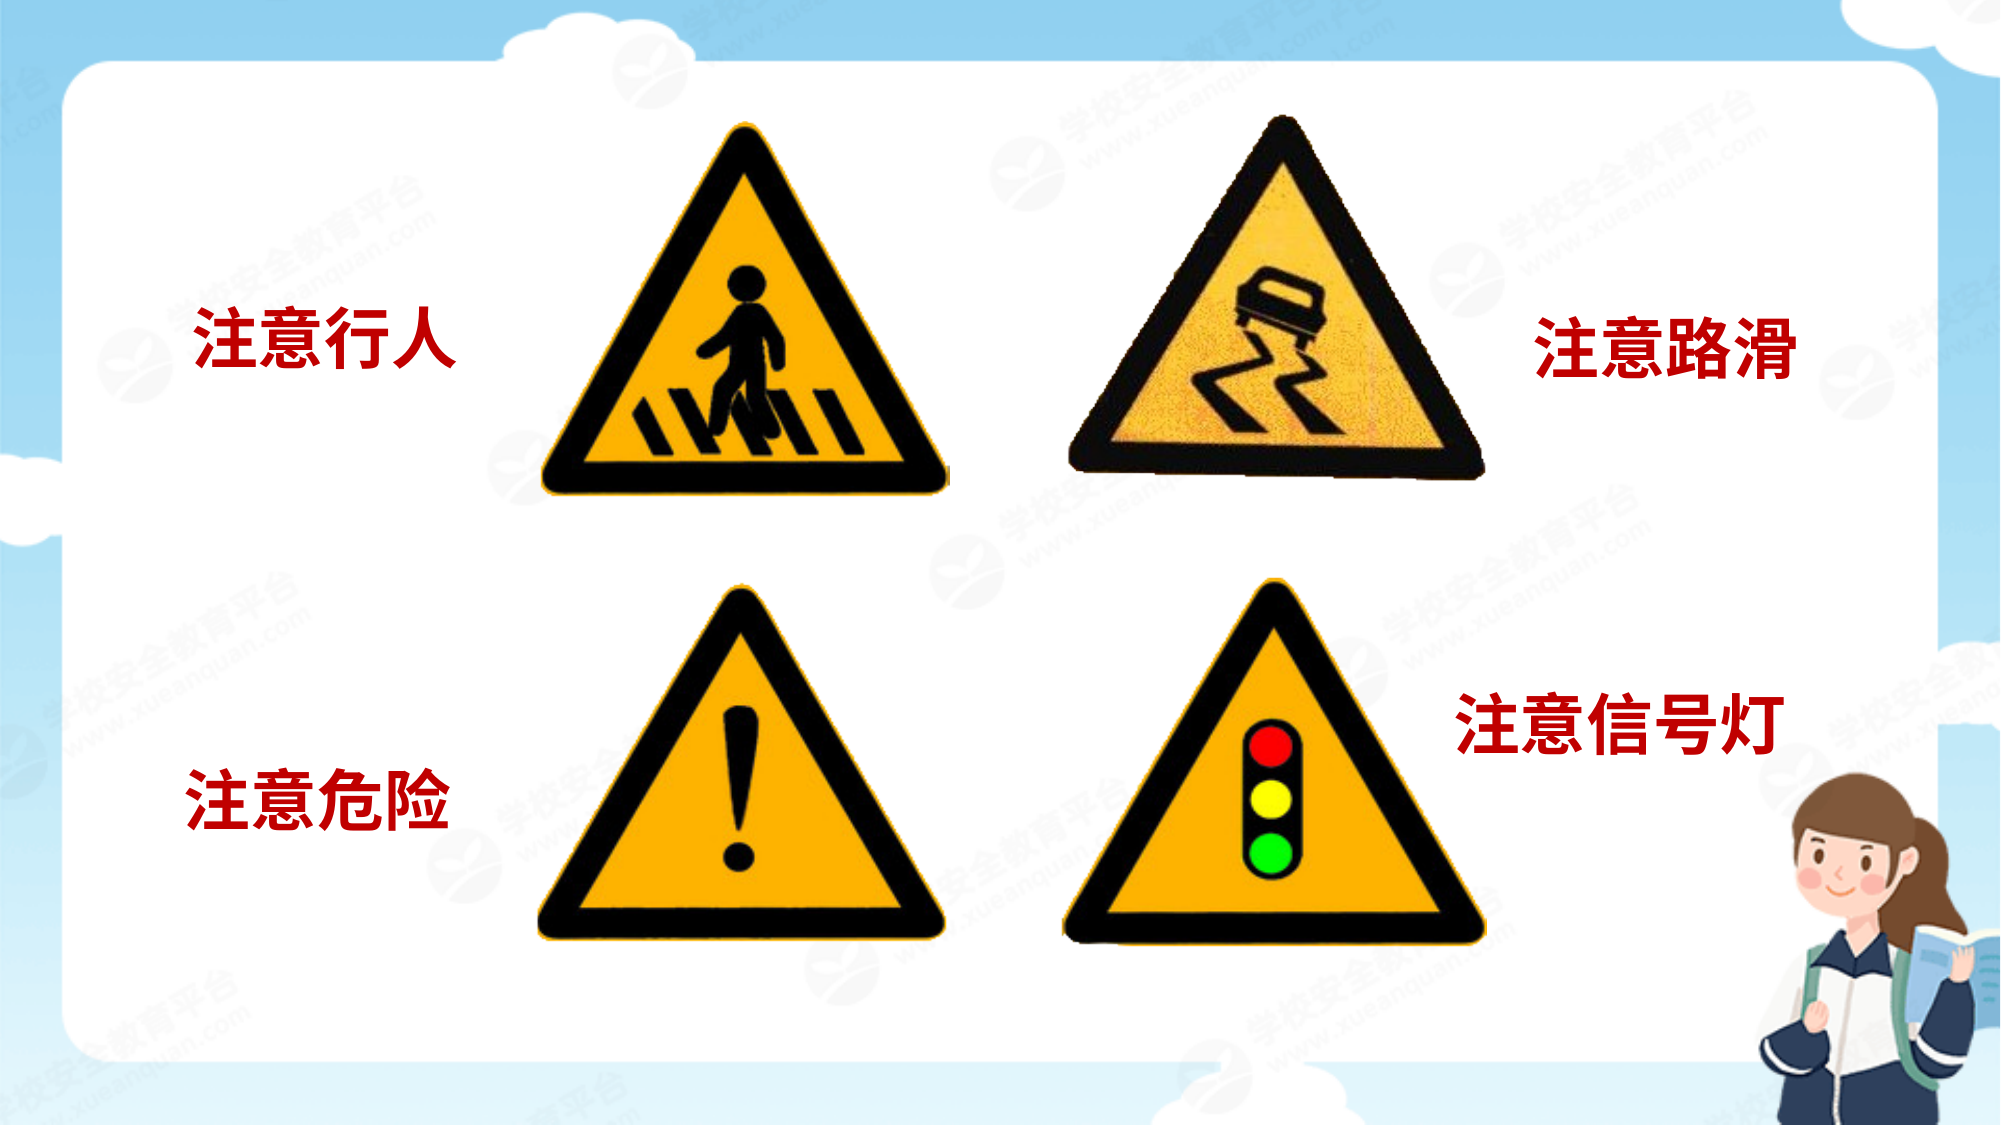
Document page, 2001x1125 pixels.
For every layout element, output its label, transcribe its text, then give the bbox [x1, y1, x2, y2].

text_box 注意危险 [169, 751, 468, 847]
text_box 注意行人 [176, 289, 474, 384]
picture [0, 0, 2001, 1125]
text_box 注意路滑 [1523, 299, 1815, 395]
text_box 注意信号灯 [1492, 675, 1802, 770]
